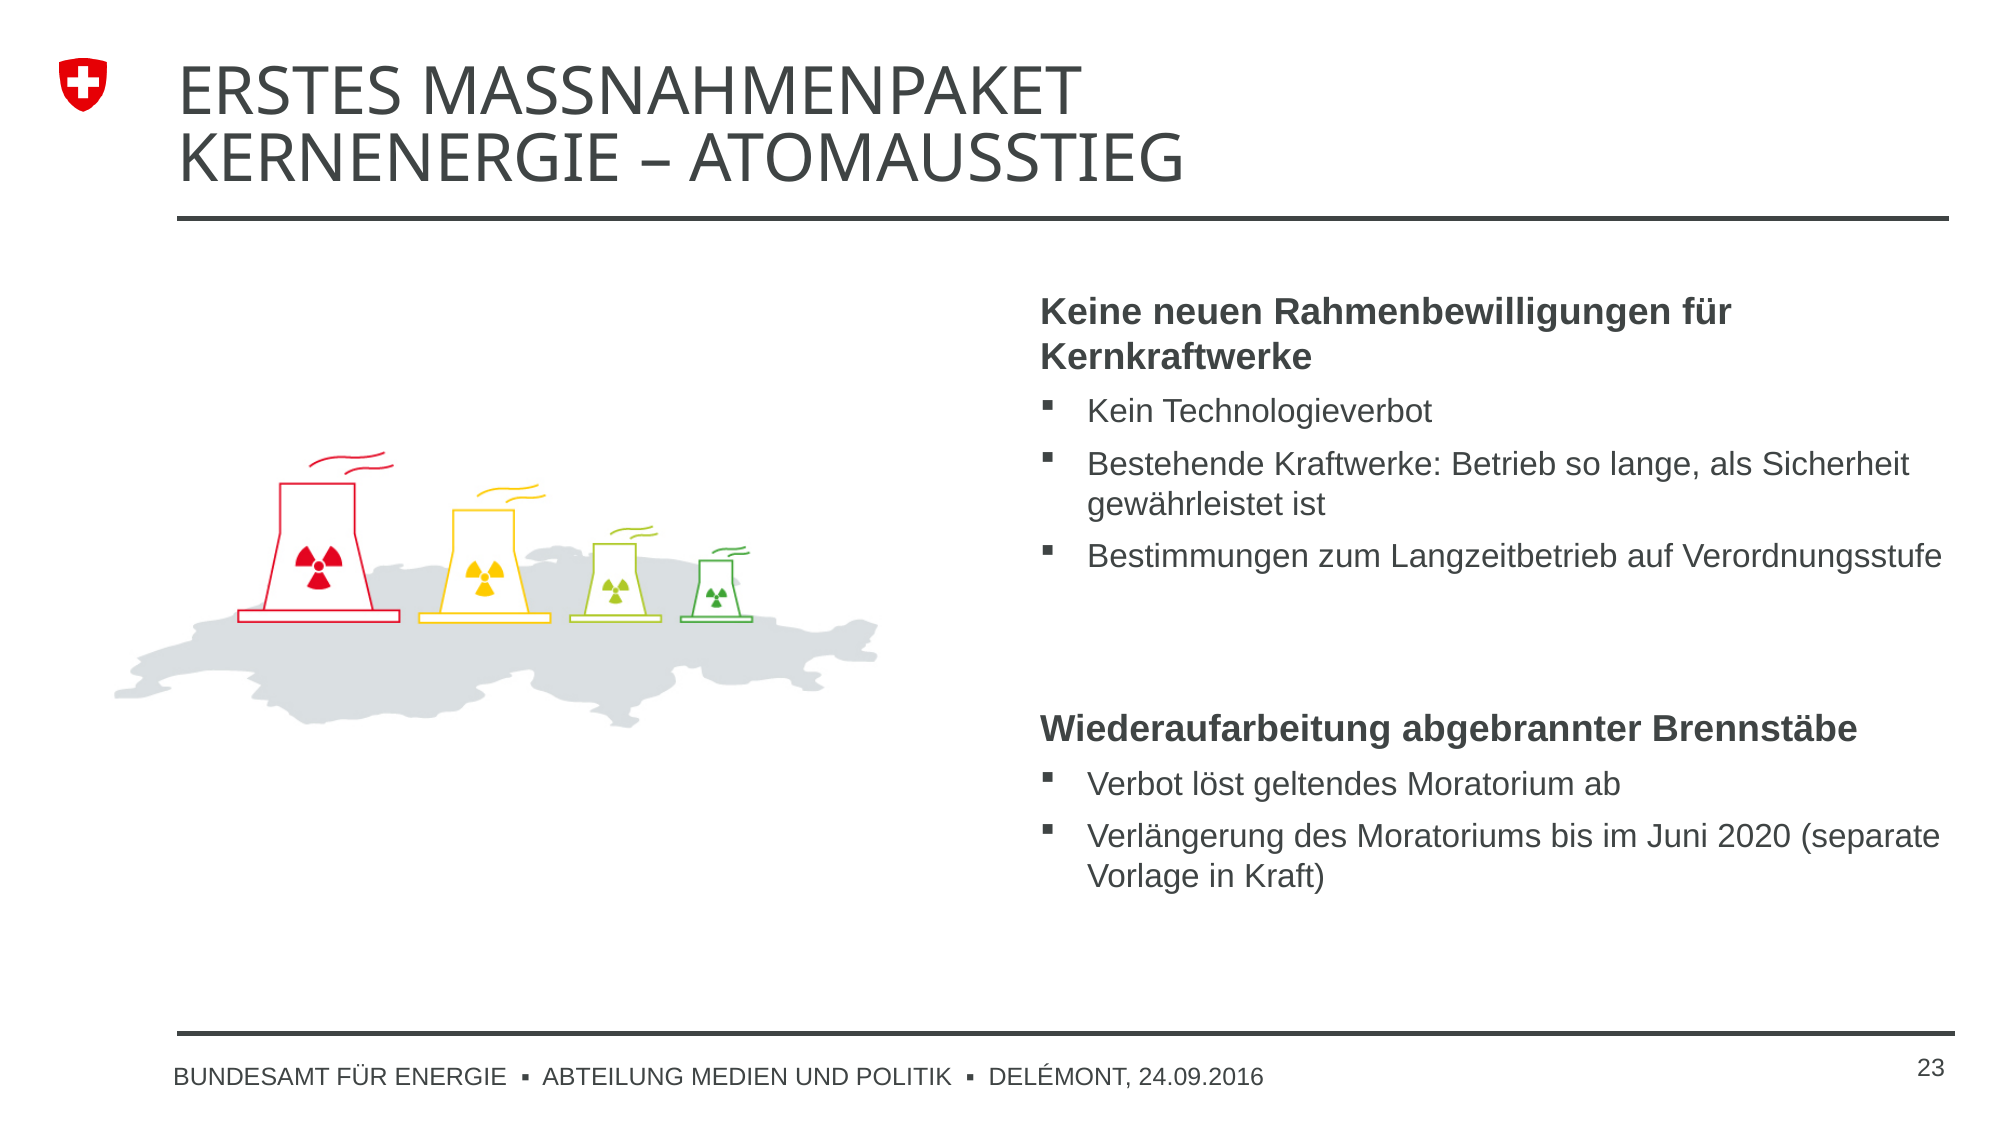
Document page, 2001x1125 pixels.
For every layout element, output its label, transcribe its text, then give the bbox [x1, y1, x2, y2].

picture [102, 432, 894, 752]
title Erstes Massnahmenpaket Kernenergie – Atomausstieg [177, 59, 1949, 195]
picture [59, 58, 108, 113]
slide_number 23 [1826, 1051, 1945, 1099]
text_box Keine neuen Rahmenbewilligungen für Kernkraftwerke Kein Technologieverbot Bestehende Kraftwerke: Betrieb so lange, als Sicherheit gewährleistet ist Bestimmungen zum Langzeitbetrieb auf Verordnungsstufe Wiederaufarbeitung abgebrannter Brennstäbe Verbot löst geltendes Moratorium ab Verlängerung des Moratoriums bis im Juni 2020 (separate Vorlage in Kraft) [1025, 279, 2000, 959]
